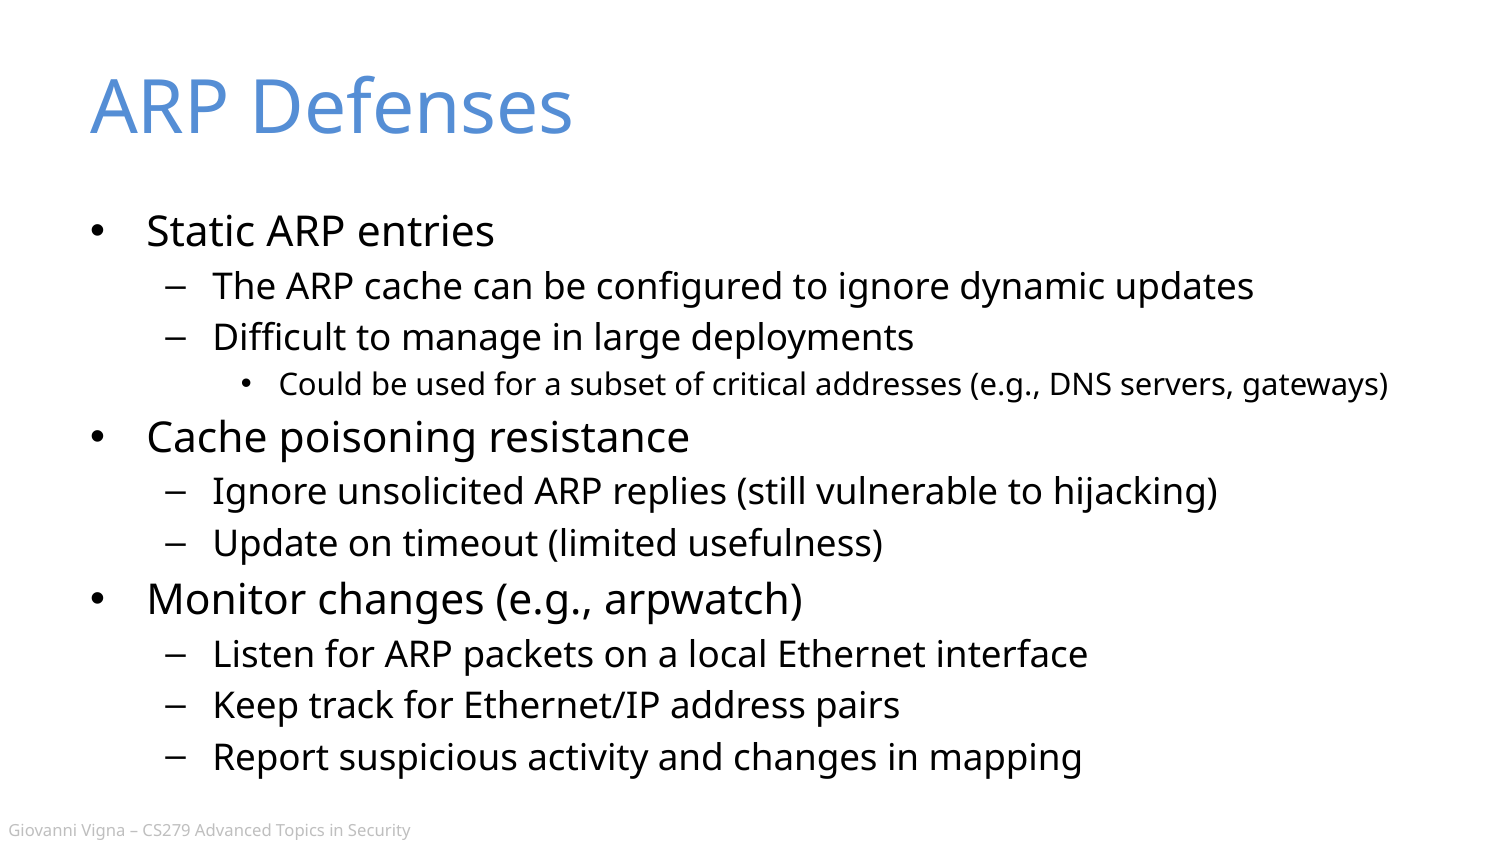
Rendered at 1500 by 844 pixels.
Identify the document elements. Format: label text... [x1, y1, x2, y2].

list Static ARP entries The ARP cache can be configured to ignore dynamic updates Difficult to manage in large deployments Could be used for a subset of critical addresses (e.g., DNS servers, gateways) Cache poisoning resistance Ignore unsolicited ARP replies (still vulnerable to hijacking) Update on timeout (limited usefulness) Monitor changes (e.g., arpwatch) Listen for ARP packets on a local Ethernet interface Keep track for Ethernet/IP address pairs Report suspicious activity and changes in mapping [75, 196, 1425, 813]
title ARP Defenses [75, 33, 1425, 175]
